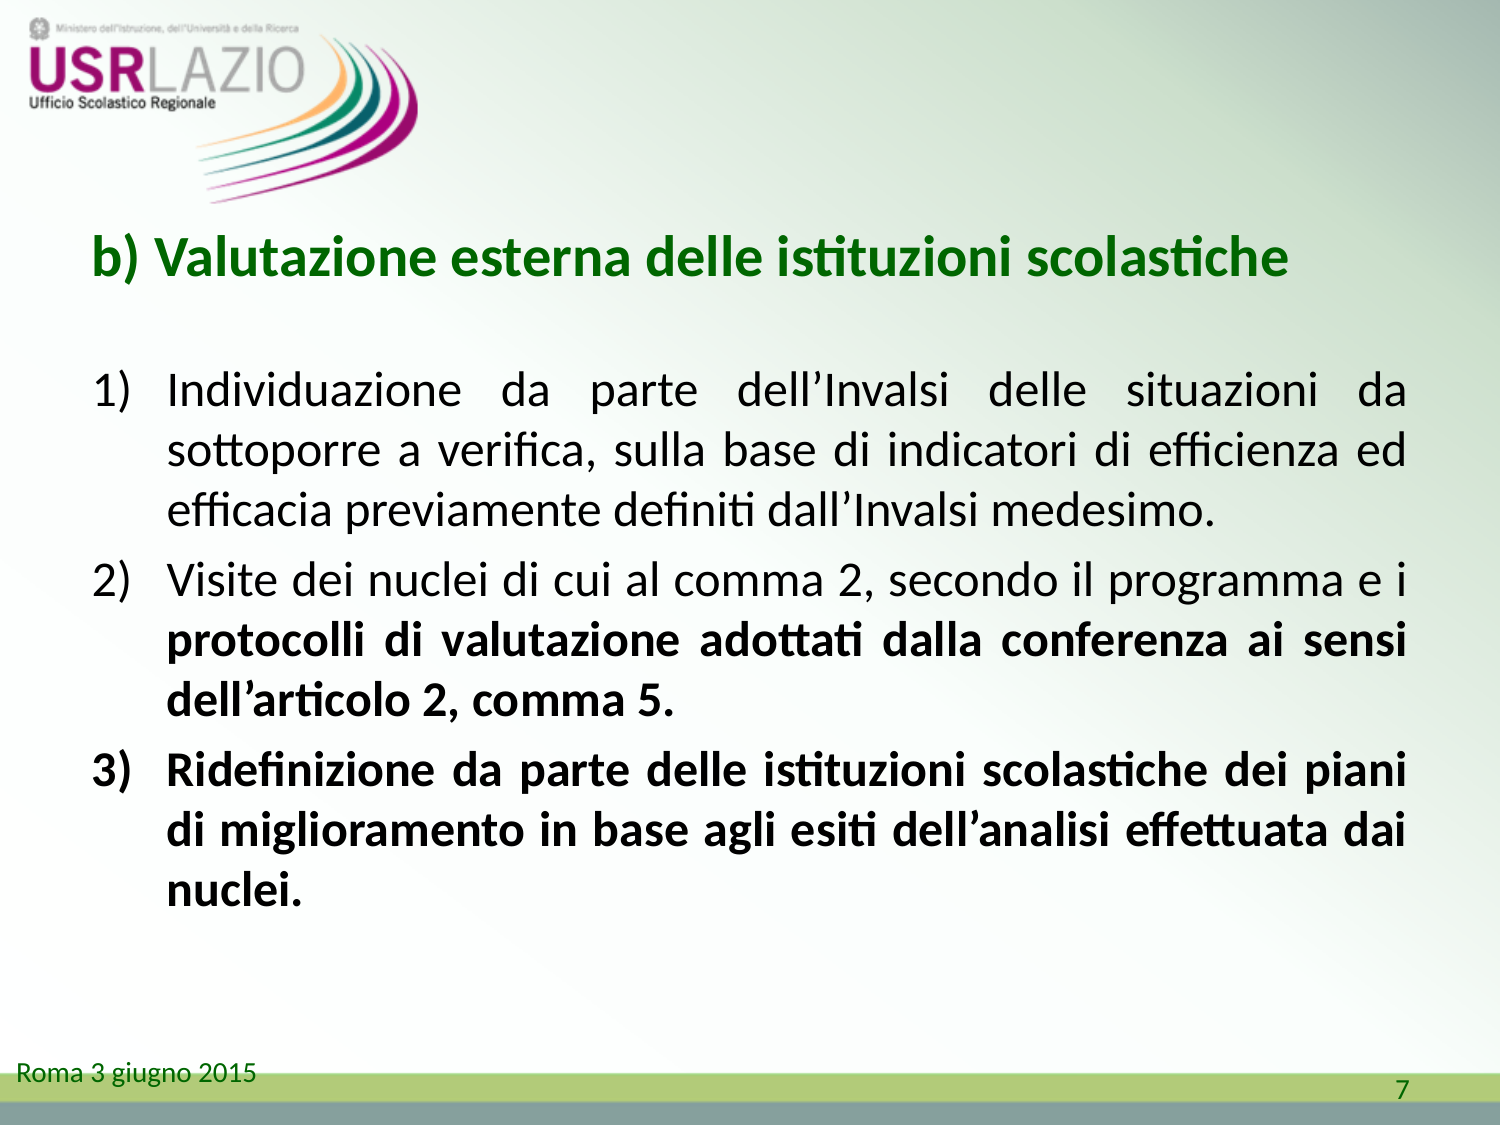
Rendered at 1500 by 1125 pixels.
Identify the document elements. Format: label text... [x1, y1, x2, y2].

slide_number 7 [1074, 1057, 1425, 1118]
text_box [383, 23, 1388, 148]
subtitle b) Valutazione esterna delle istituzioni scolastiche Individuazione da parte dell’Invalsi delle situazioni da sottoporre a verifica, sulla base di indicatori di efficienza ed efficacia previamente definiti dall’Invalsi medesimo. Visite dei nuclei di cui al comma 2, secondo il programma e i protocolli di valutazione adottati dalla conferenza ai sensi dell’articolo 2, comma 5. Ridefinizione da parte delle istituzioni scolastiche dei piani di miglioramento in base agli esiti dell’analisi effettuata dai nuclei. [76, 211, 1424, 929]
footer Roma 3 giugno 2015 [0, 1058, 475, 1119]
picture [0, 0, 1500, 1125]
